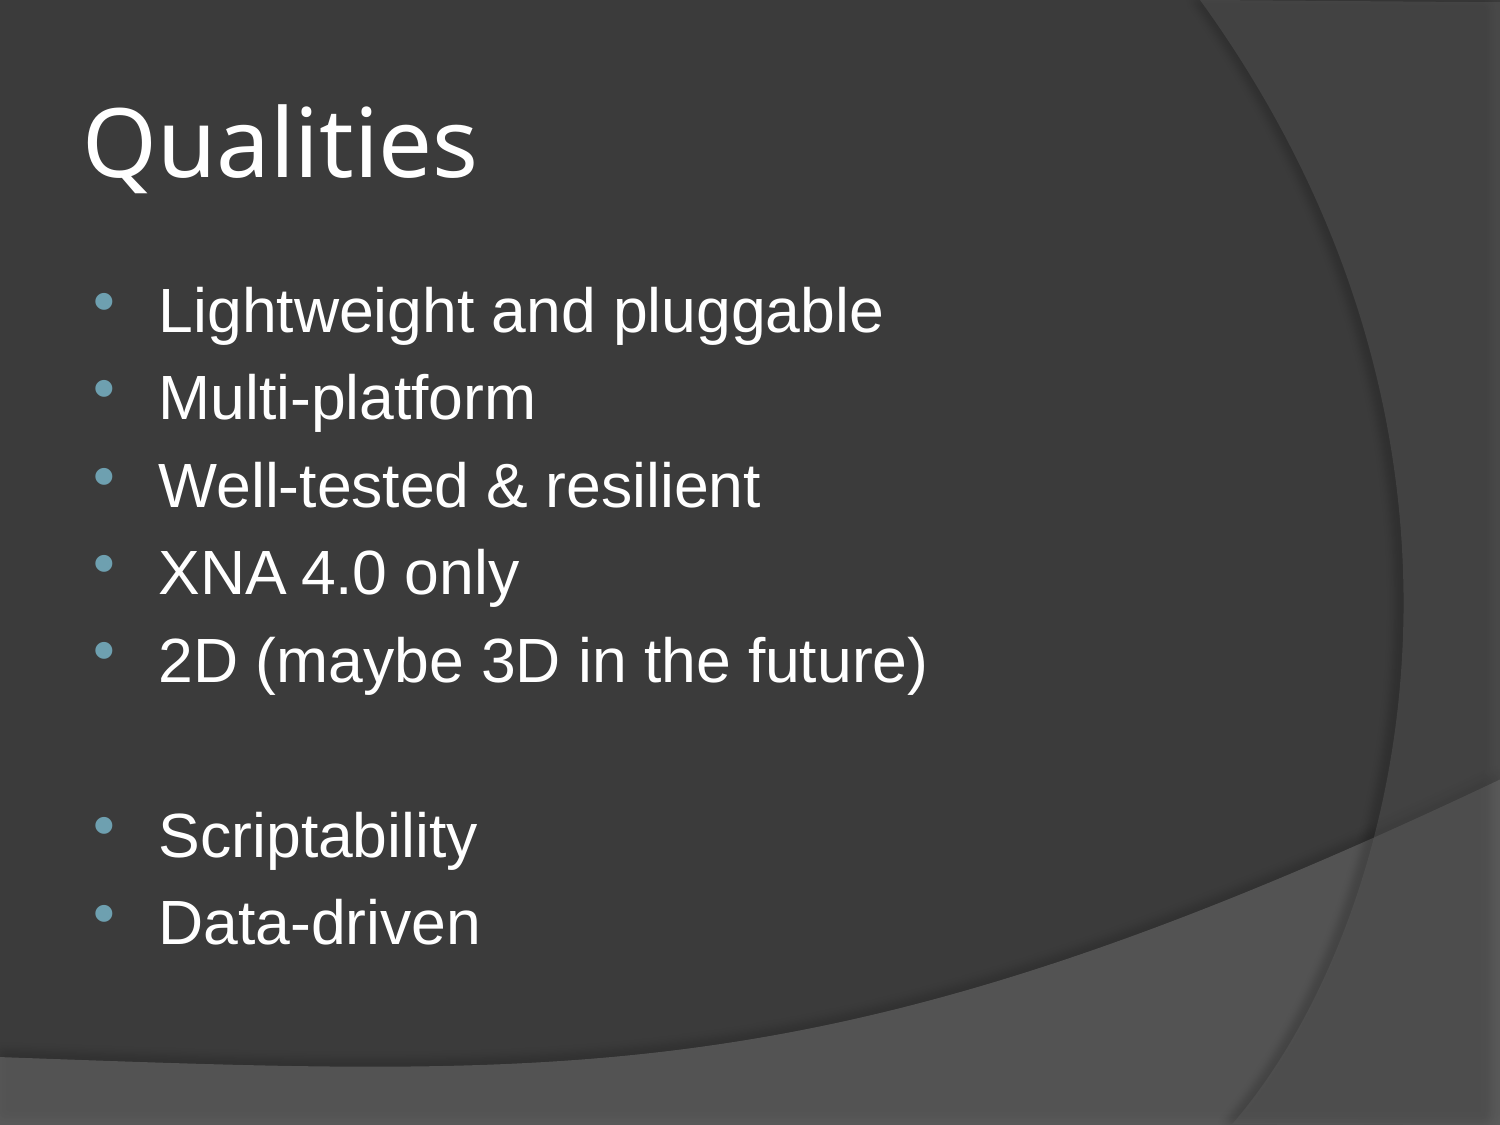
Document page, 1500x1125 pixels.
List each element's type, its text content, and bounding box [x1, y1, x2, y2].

title Qualities [75, 45, 1300, 233]
list Lightweight and pluggable Multi-platform Well-tested & resilient XNA 4.0 only 2D (maybe 3D in the future) Scriptability Data-driven [75, 262, 1300, 1005]
